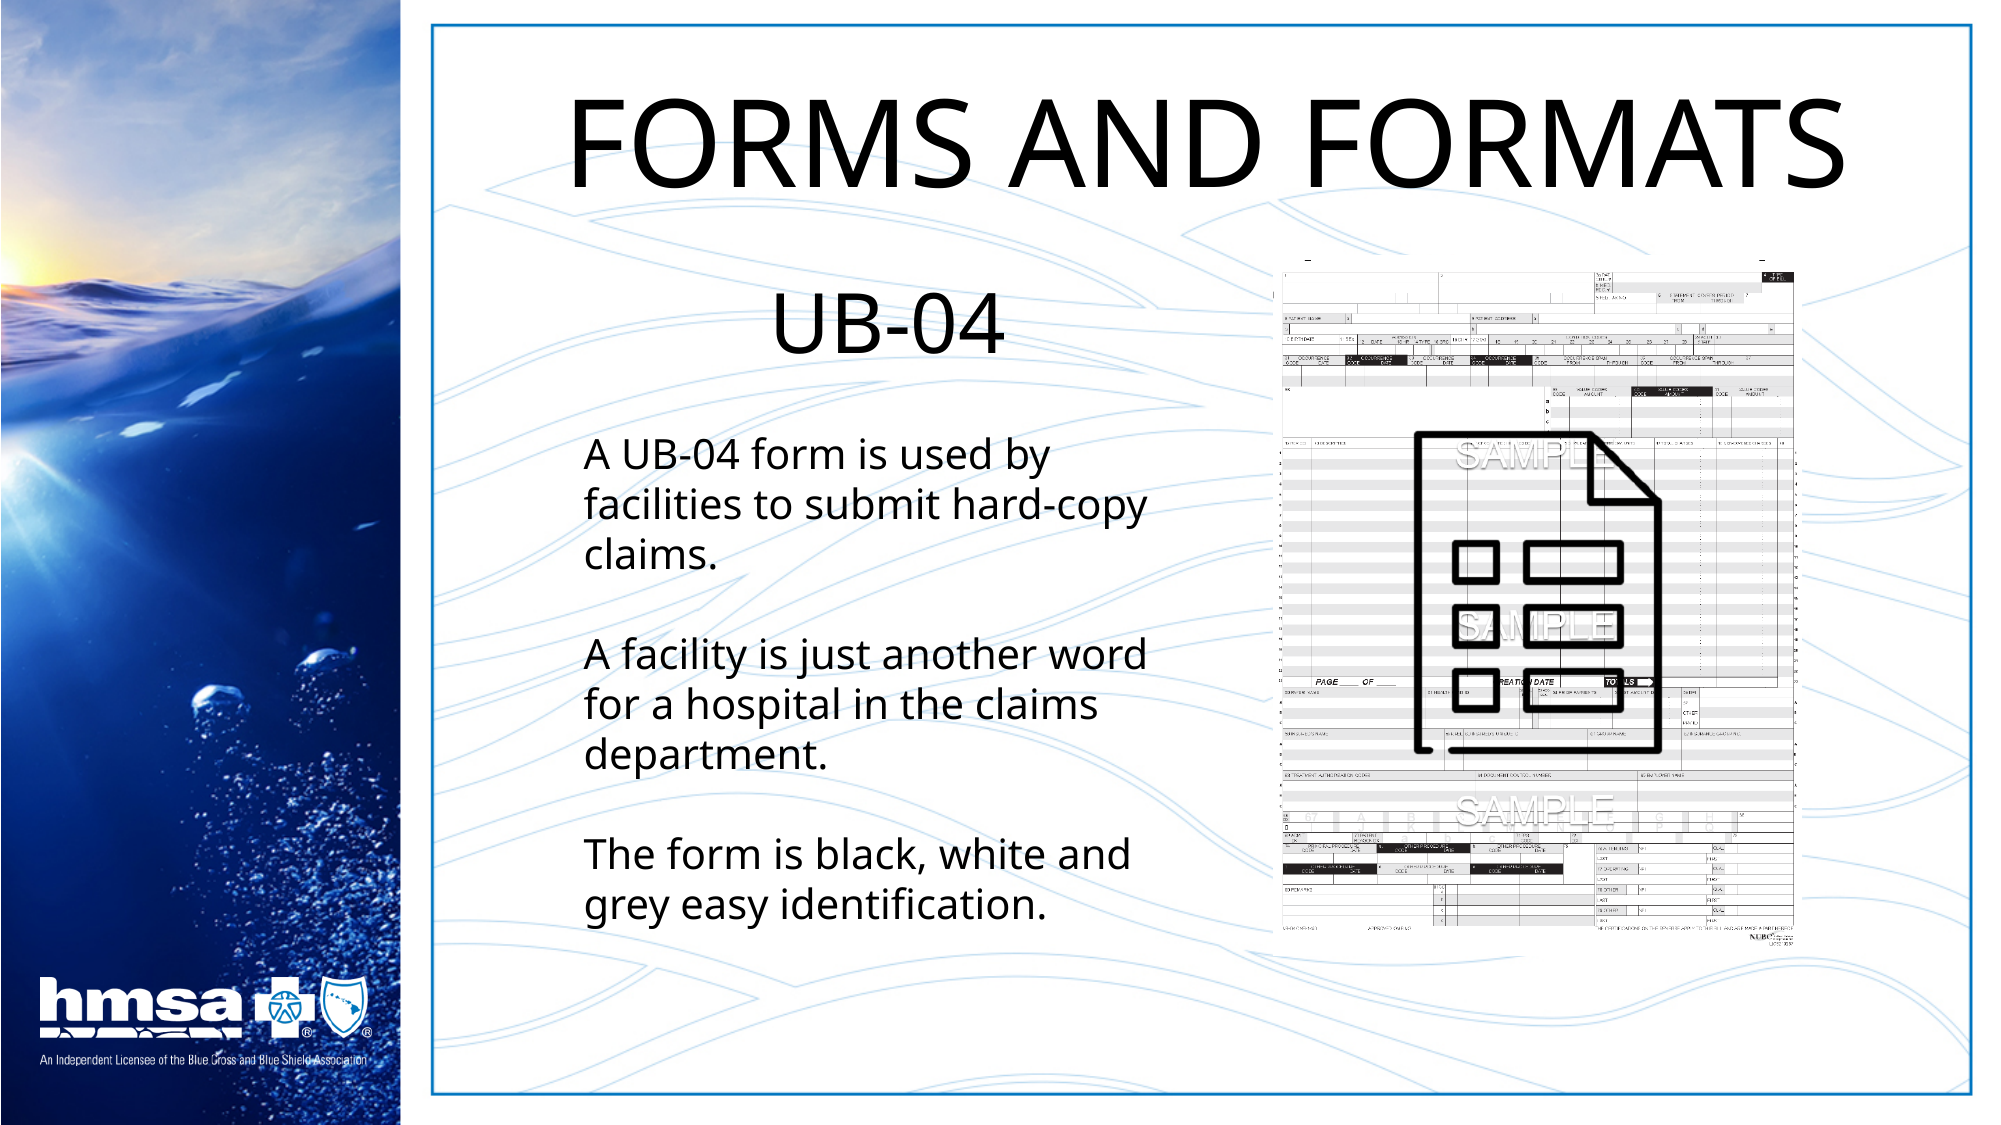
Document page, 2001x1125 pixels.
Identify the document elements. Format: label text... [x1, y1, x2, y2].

text_box A UB-04 form is used by facilities to submit hard-copy claims. A facility is just another word for a hospital in the claims department. The form is black, white and grey easy identification. [568, 420, 1207, 1125]
list UB-04 [549, 262, 1225, 425]
title FORMS AND FORMATS [476, 45, 1939, 233]
picture [1, 0, 1999, 1125]
